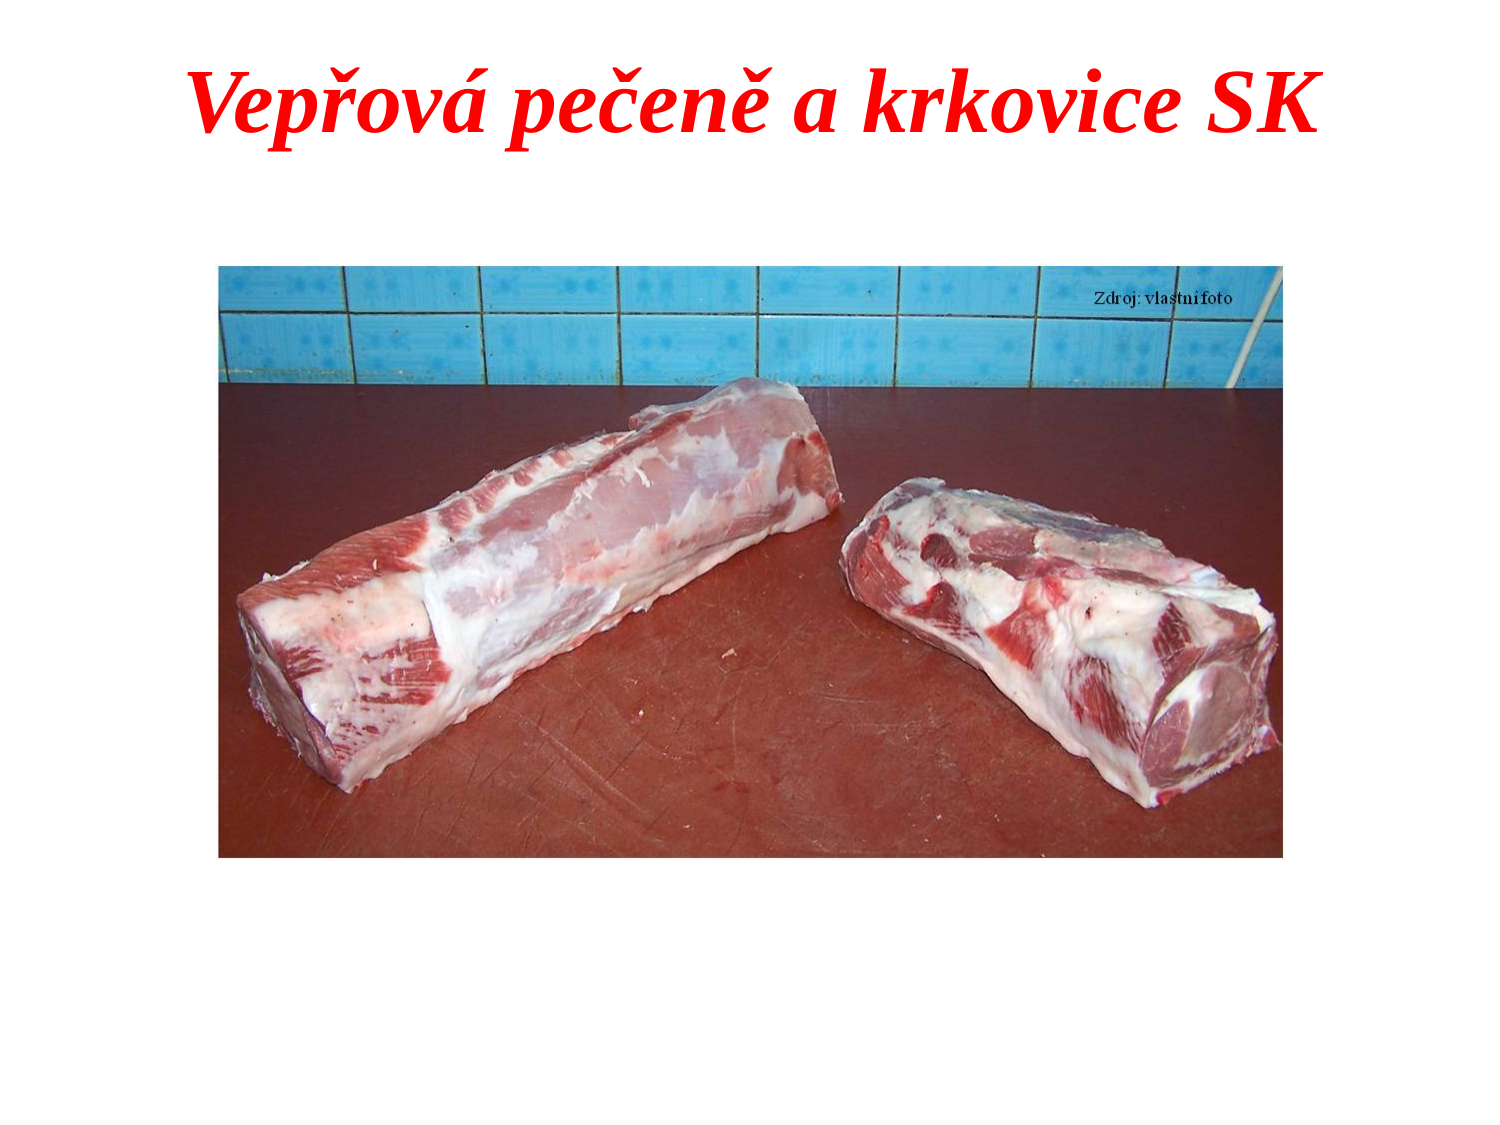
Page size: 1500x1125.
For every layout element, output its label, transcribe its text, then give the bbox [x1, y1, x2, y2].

picture [214, 264, 1286, 861]
title Vepřová pečeně a krkovice SK [76, 30, 1427, 161]
